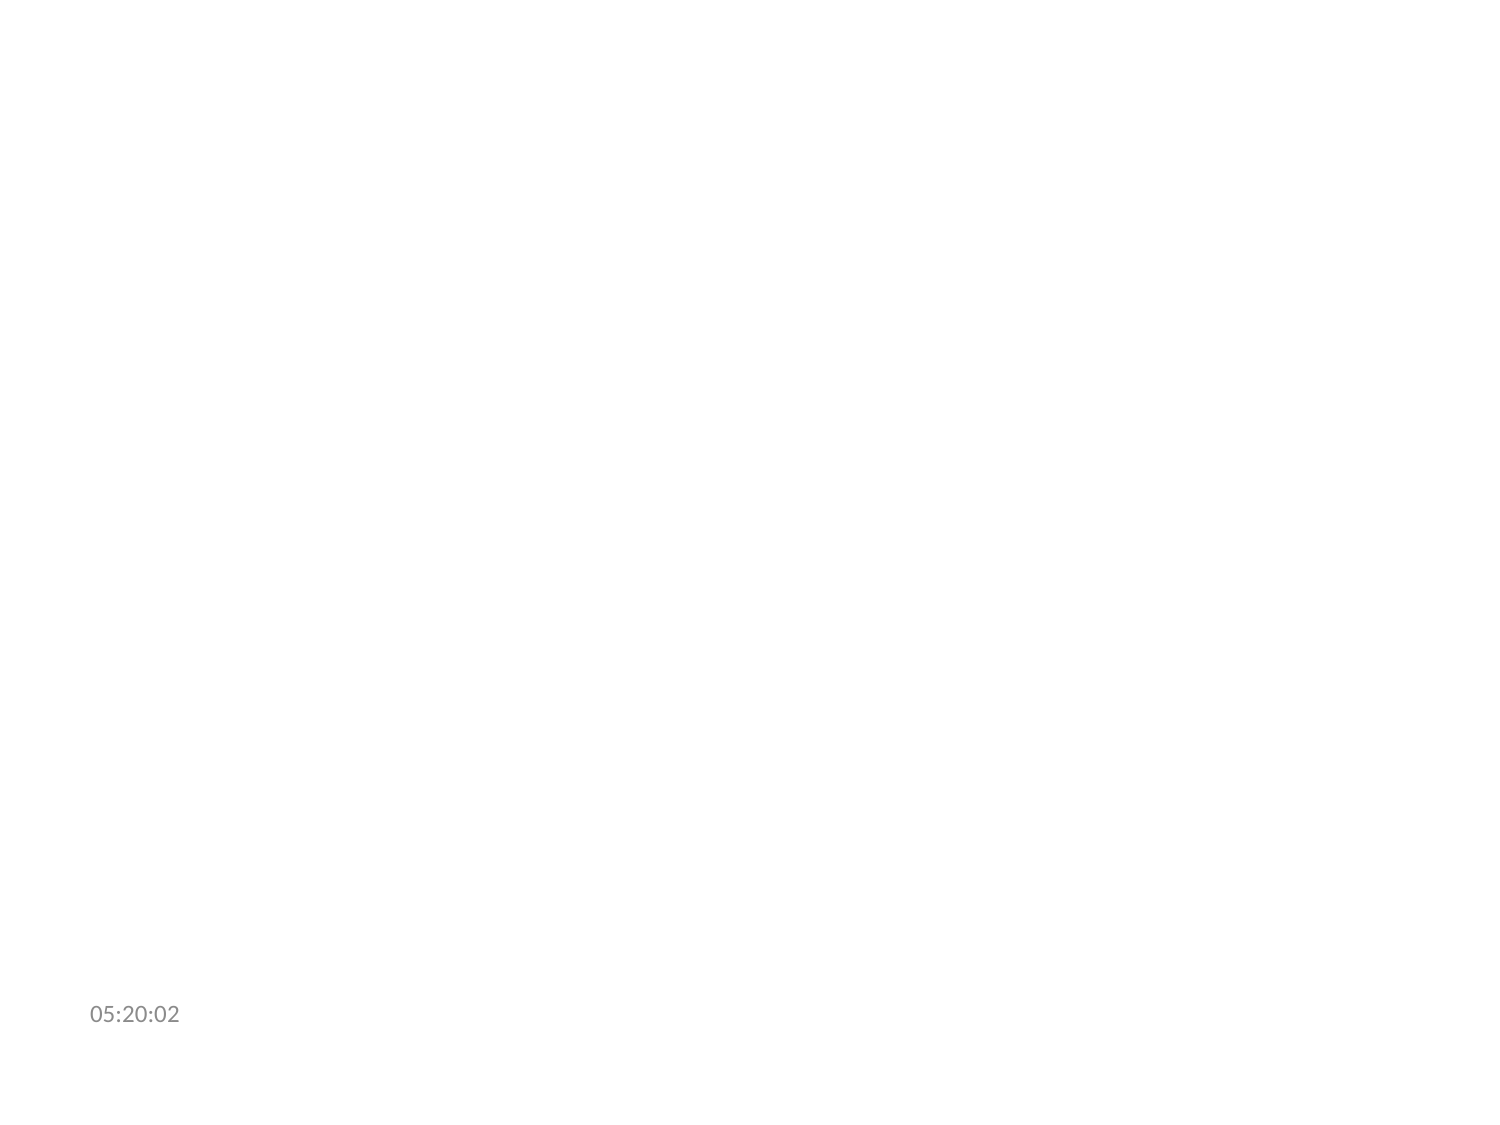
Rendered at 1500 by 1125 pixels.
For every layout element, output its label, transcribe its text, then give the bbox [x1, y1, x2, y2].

text_box 15:35:09 [75, 982, 425, 1043]
